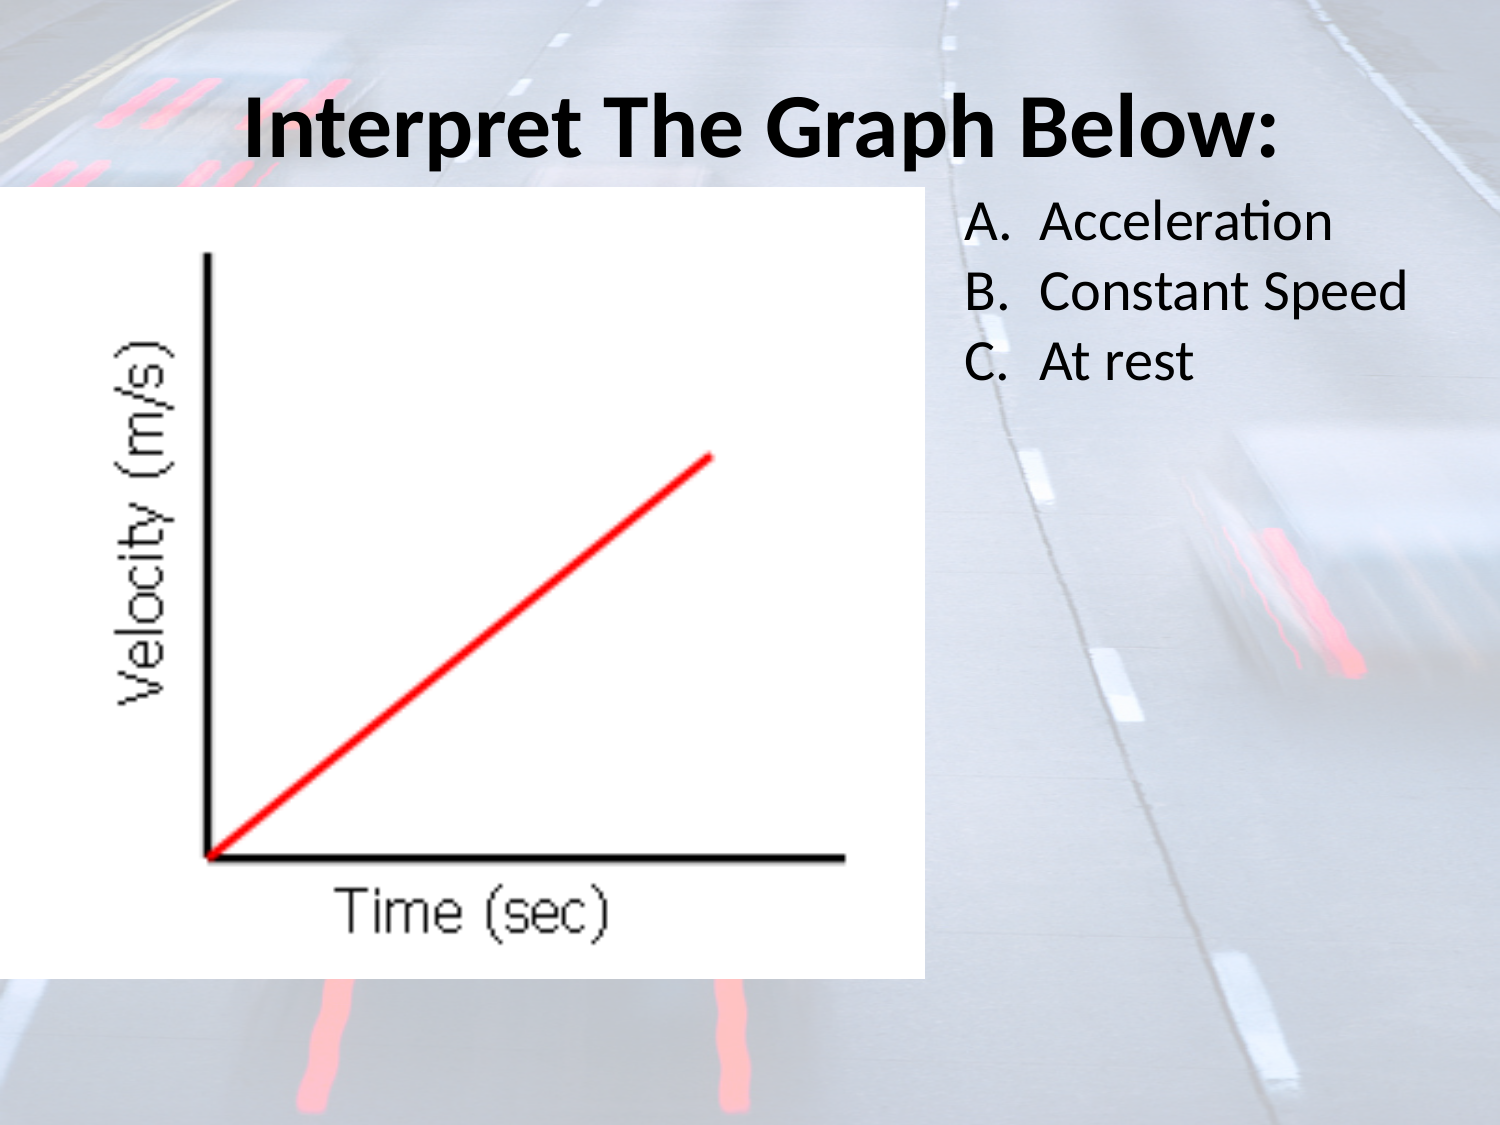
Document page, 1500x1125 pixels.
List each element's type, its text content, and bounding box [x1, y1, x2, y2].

picture [0, 187, 926, 979]
text_box Acceleration Constant Speed At rest [950, 174, 1438, 400]
title Interpret The Graph Below: [125, 0, 1400, 242]
